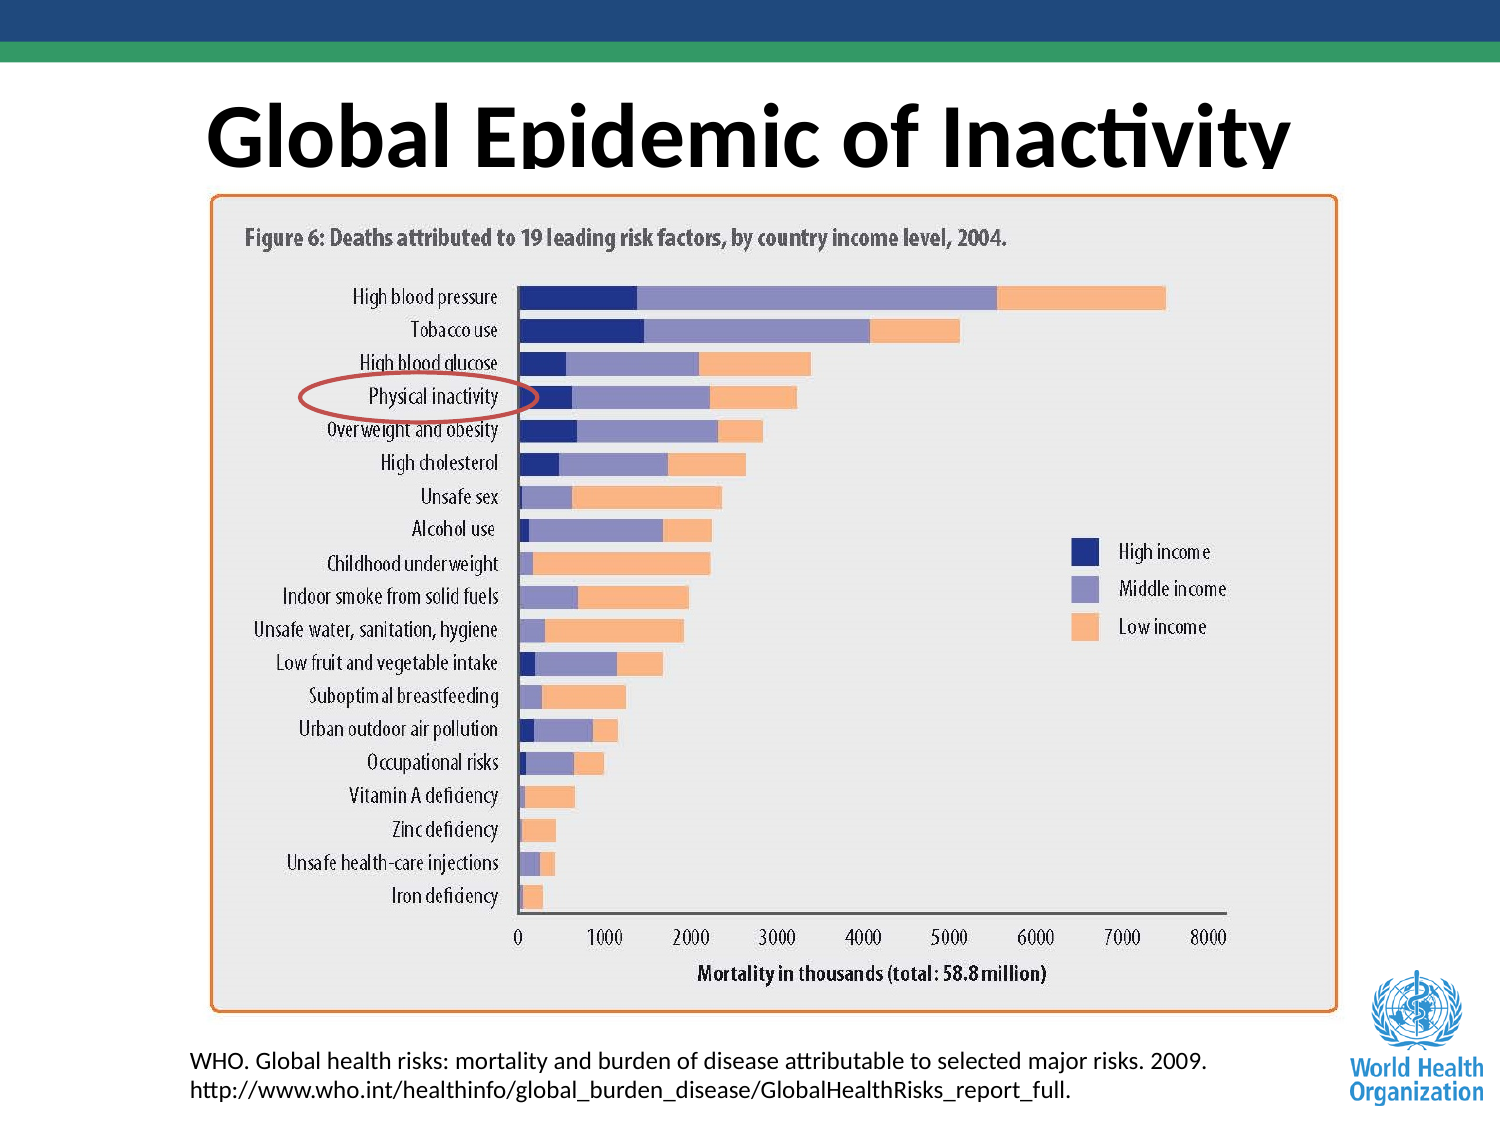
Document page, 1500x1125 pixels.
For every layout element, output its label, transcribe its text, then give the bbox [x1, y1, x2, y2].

picture [187, 169, 1483, 1106]
text_box WHO. Global health risks: mortality and burden of disease attributable to selected major risks. 2009. http://www.who.int/healthinfo/global_burden_disease/GlobalHealthRisks_report_full. [174, 1036, 1347, 1112]
title Global Epidemic of Inactivity [50, 71, 1450, 200]
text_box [0, 0, 1500, 63]
